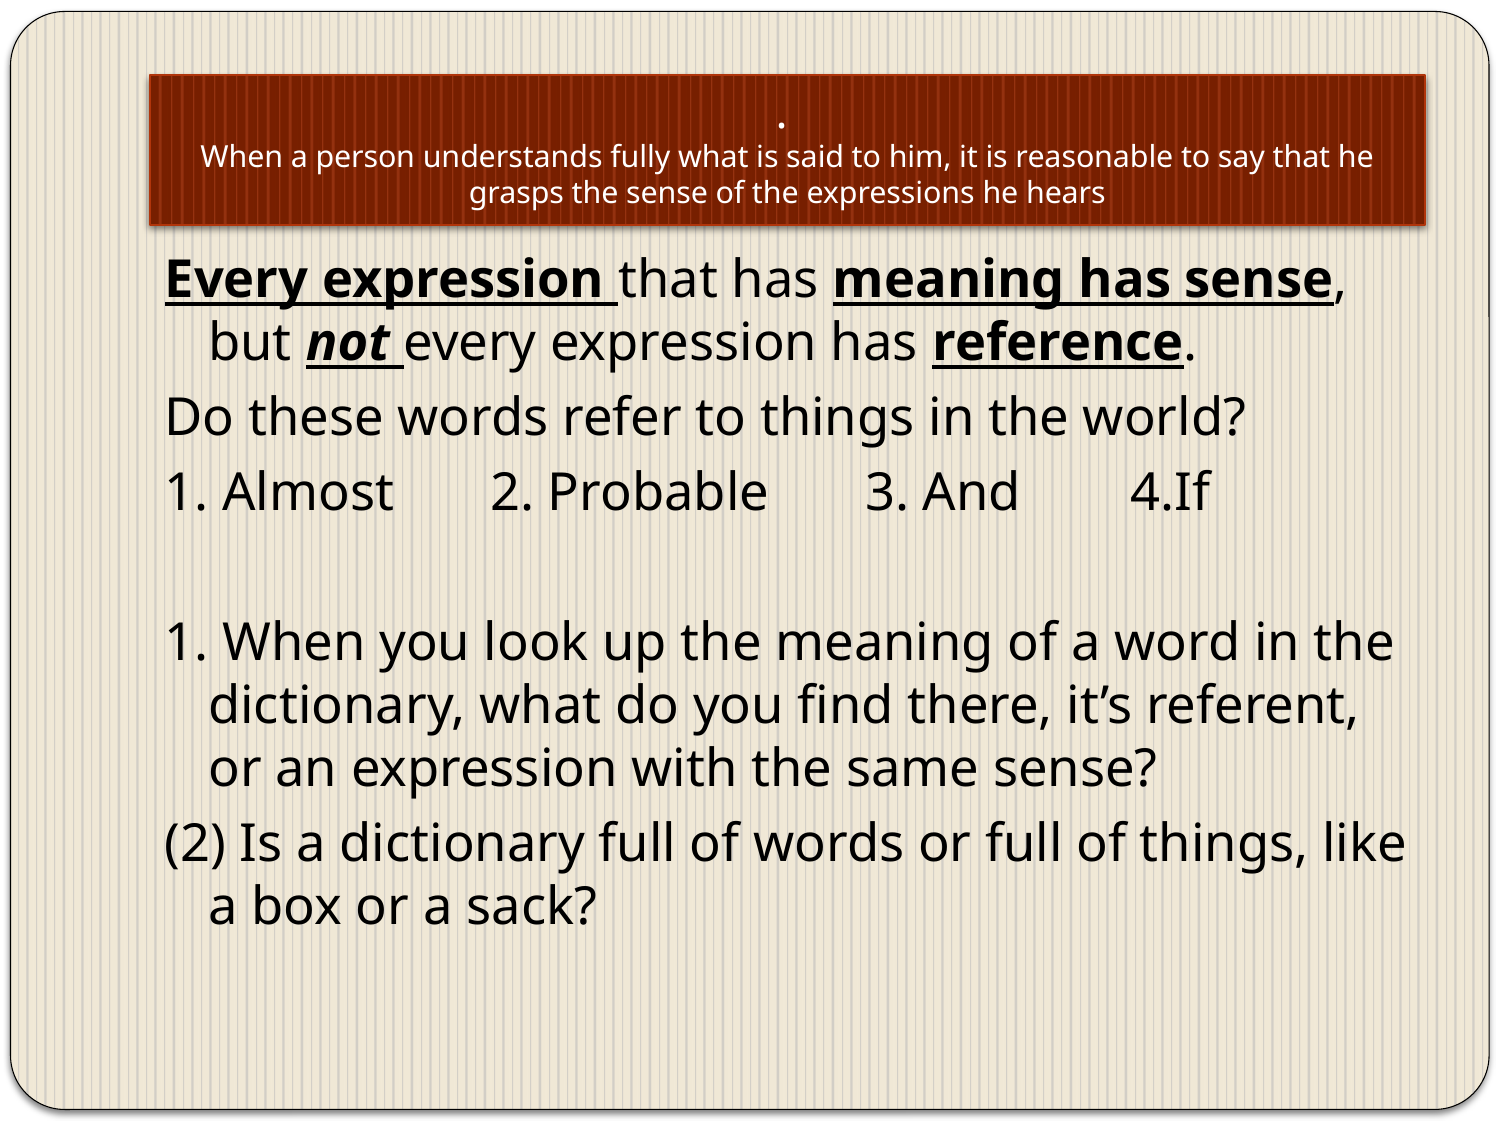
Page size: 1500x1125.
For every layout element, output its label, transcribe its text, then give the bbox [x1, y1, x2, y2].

list Every expression that has meaning has sense, but not every expression has reference. Do these words refer to things in the world? 1. Almost 2. Probable 3. And 4.If 1. When you look up the meaning of a word in the dictionary, what do you find there, it’s referent, or an expression with the same sense? (2) Is a dictionary full of words or full of things, like a box or a sack? [150, 237, 1425, 988]
title . When a person understands fully what is said to him, it is reasonable to say that he grasps the sense of the expressions he hears [149, 74, 1426, 226]
